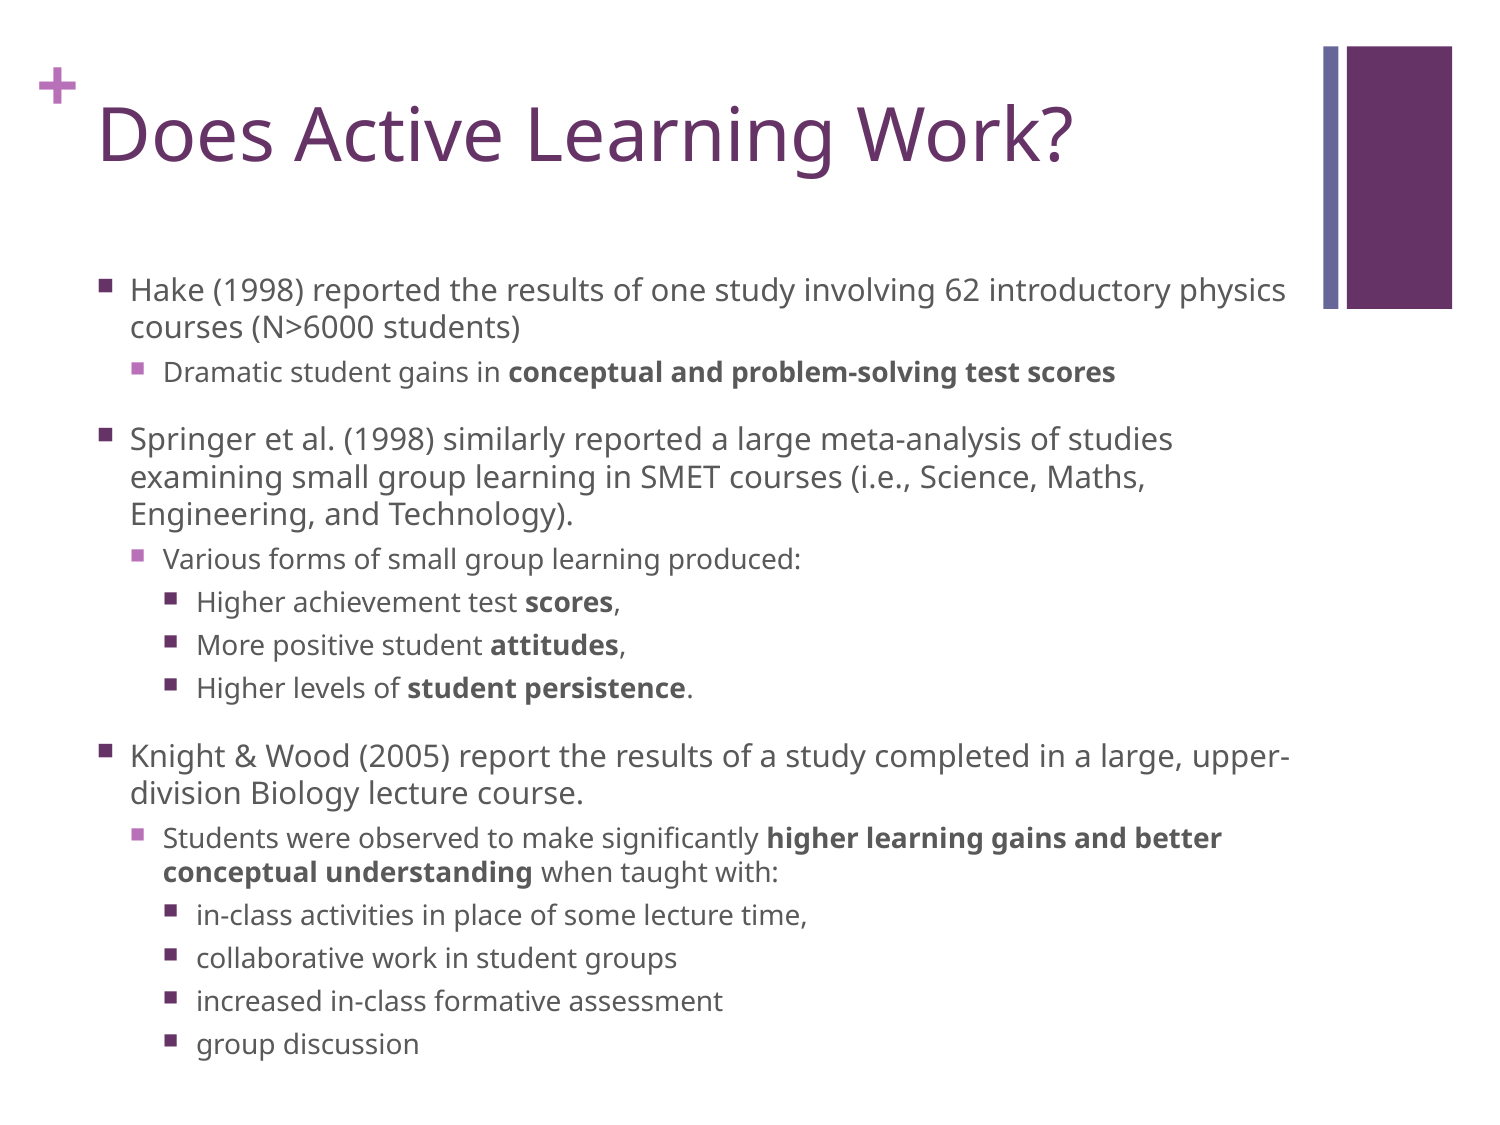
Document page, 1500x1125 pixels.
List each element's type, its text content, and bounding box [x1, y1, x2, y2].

list Hake (1998) reported the results of one study involving 62 introductory physics courses (N>6000 students) Dramatic student gains in conceptual and problem-solving test scores Springer et al. (1998) similarly reported a large meta-analysis of studies examining small group learning in SMET courses (i.e., Science, Maths, Engineering, and Technology). Various forms of small group learning produced: Higher achievement test scores, More positive student attitudes, Higher levels of student persistence. Knight & Wood (2005) report the results of a study completed in a large, upper-division Biology lecture course. Students were observed to make significantly higher learning gains and better conceptual understanding when taught with: in-class activities in place of some lecture time, collaborative work in student groups increased in-class formative assessment group discussion [81, 262, 1322, 1070]
title Does Active Learning Work? [81, 79, 1322, 262]
